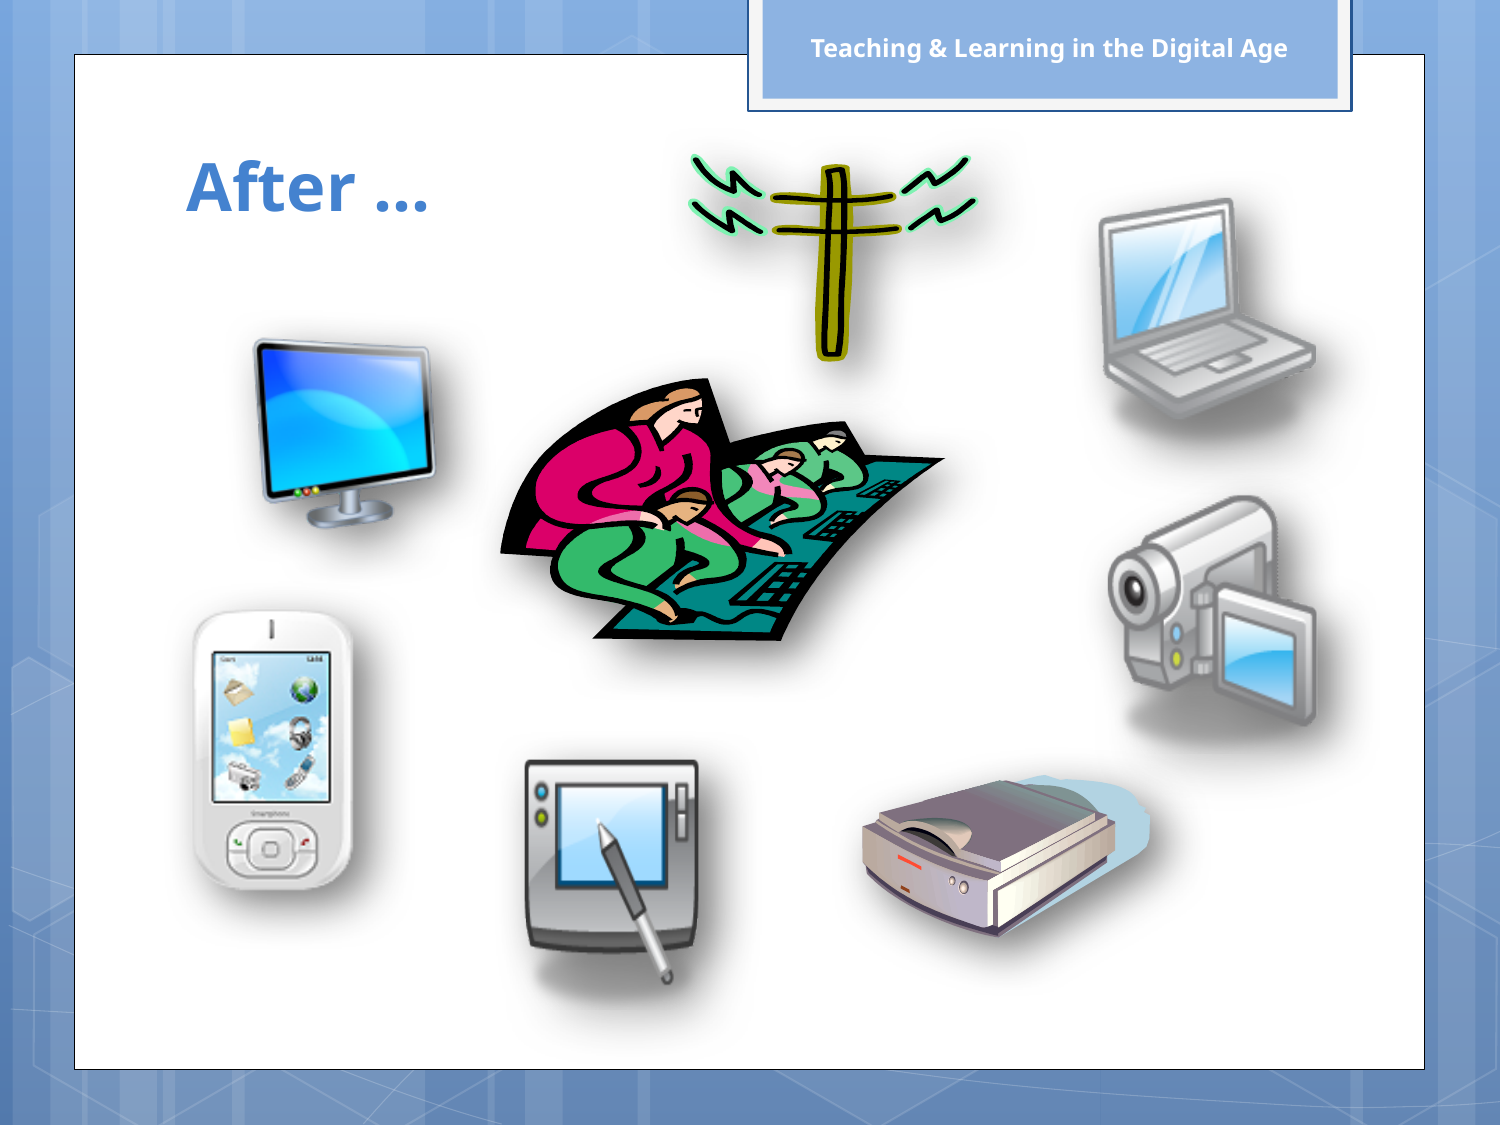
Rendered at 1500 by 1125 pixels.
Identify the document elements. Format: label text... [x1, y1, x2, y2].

picture [862, 774, 1151, 938]
picture [687, 149, 980, 363]
picture [124, 599, 438, 903]
picture [499, 374, 951, 645]
picture [1099, 474, 1326, 754]
picture [1087, 162, 1326, 451]
text_box Teaching & Learning in the Digital Age [787, 24, 1313, 70]
picture [512, 737, 713, 1011]
text_box After … [171, 137, 600, 250]
picture [249, 312, 442, 551]
